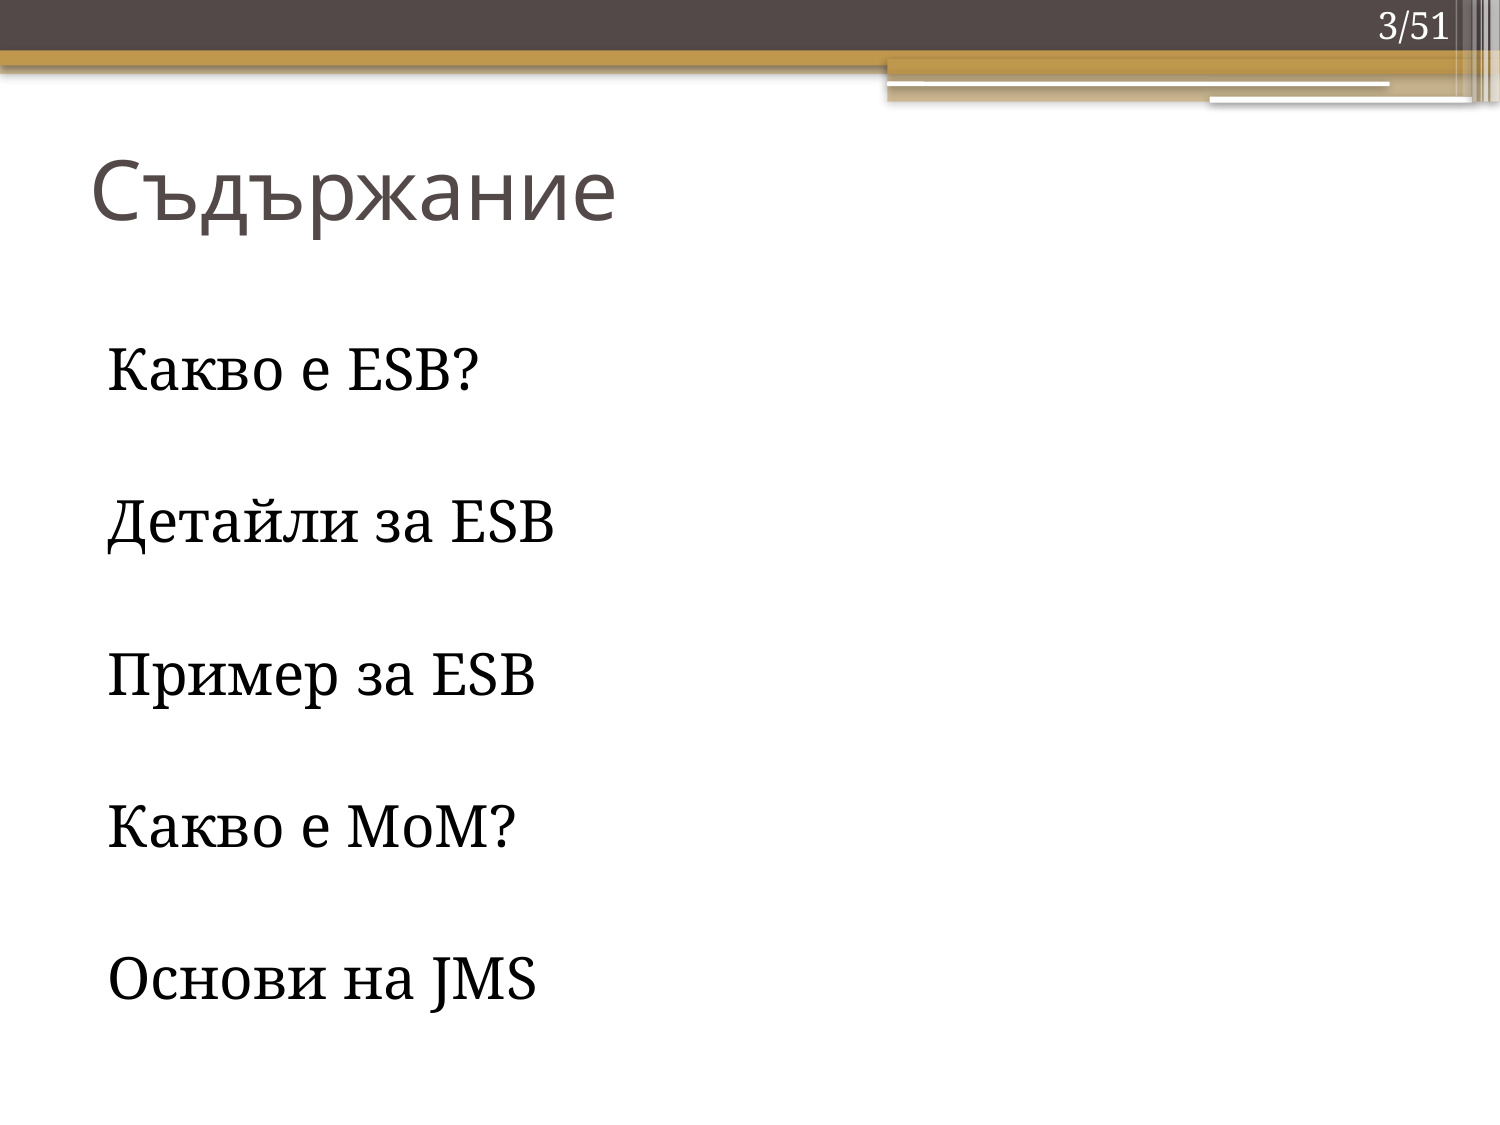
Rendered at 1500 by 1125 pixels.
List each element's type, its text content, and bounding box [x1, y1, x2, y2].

slide_number 3/51 [1299, 0, 1466, 61]
list Какво е ESB? Детайли за ESB Пример за ESB Какво е МоМ? Основи на JMS [75, 324, 1425, 1038]
title Съдържание [75, 99, 1425, 275]
